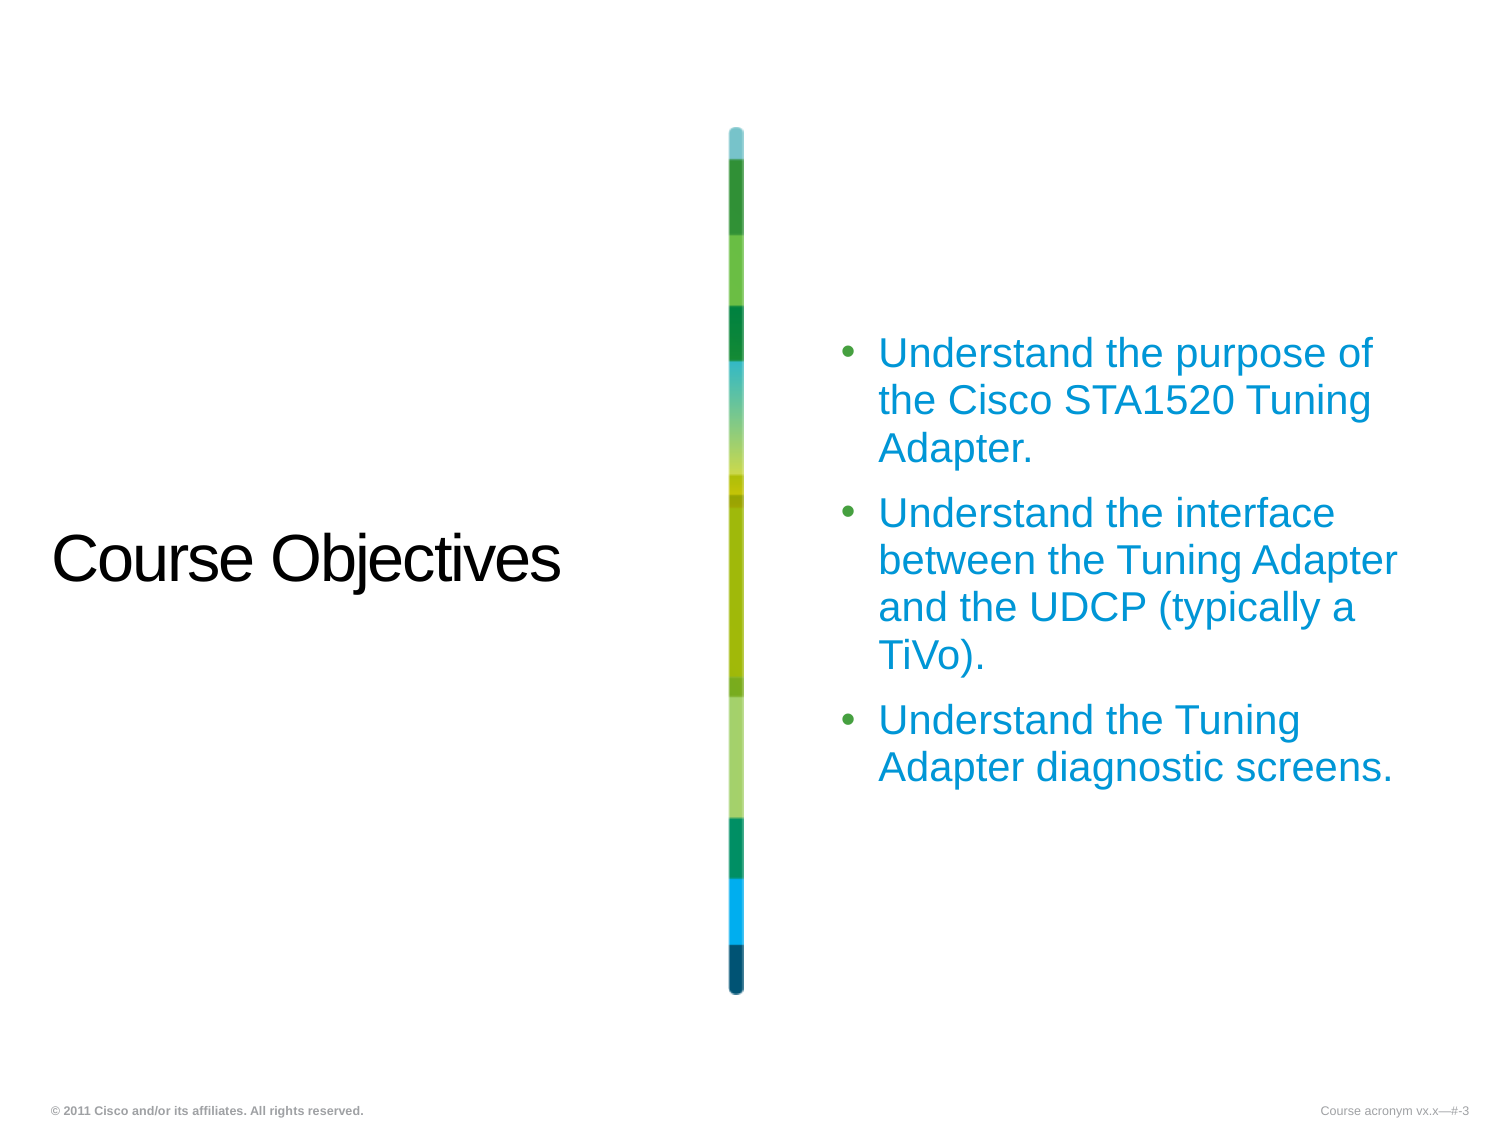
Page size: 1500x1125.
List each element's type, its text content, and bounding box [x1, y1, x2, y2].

picture [728, 127, 744, 995]
list Understand the purpose of the Cisco STA1520 Tuning Adapter. Understand the interface between the Tuning Adapter and the UDCP (typically a TiVo). Understand the Tuning Adapter diagnostic screens. [806, 51, 1446, 1070]
title Course Objectives [37, 314, 713, 810]
